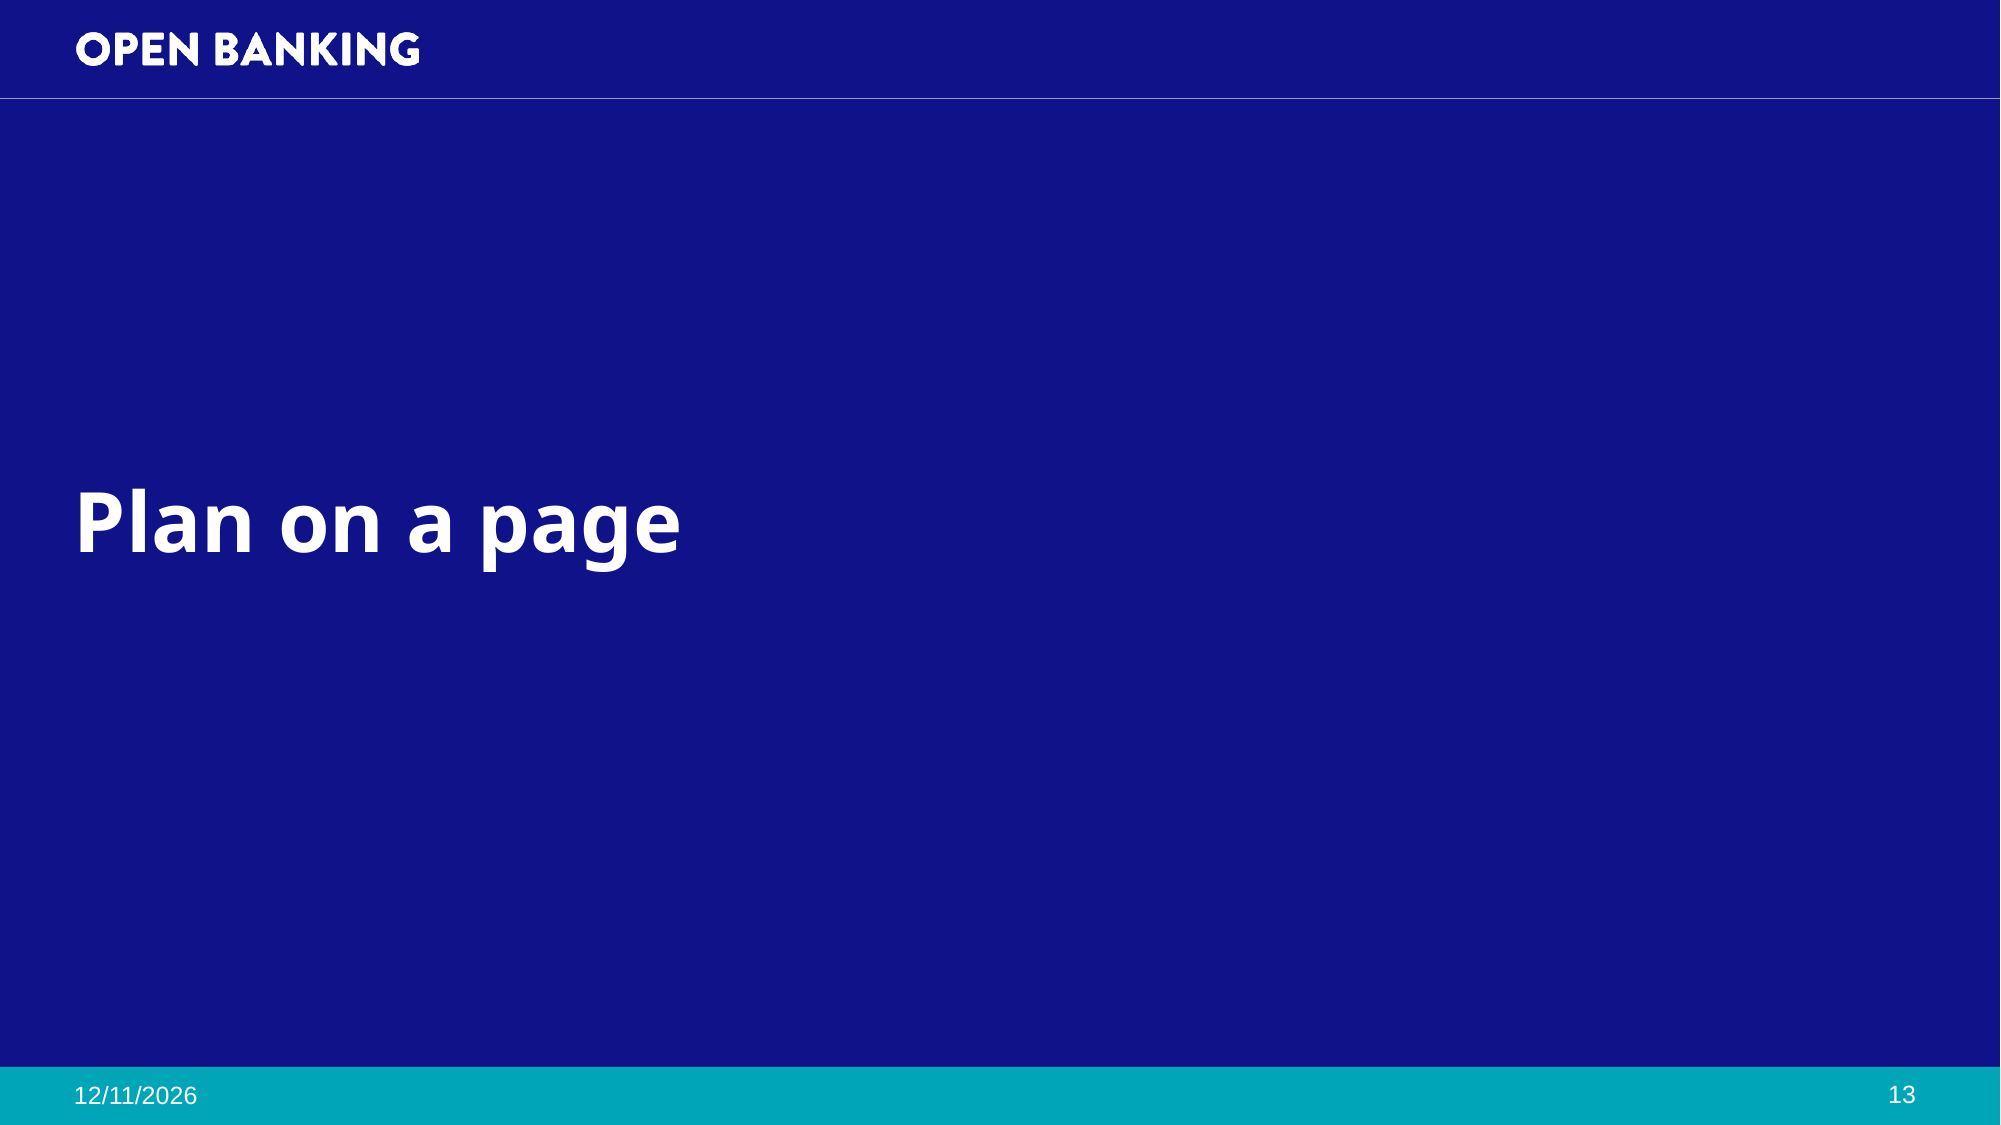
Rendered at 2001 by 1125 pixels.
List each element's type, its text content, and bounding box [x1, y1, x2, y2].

slide_number 13 [1412, 1064, 1932, 1124]
picture [43, 0, 452, 99]
footer [662, 1064, 1338, 1124]
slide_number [59, 1065, 509, 1125]
title Plan on a page [59, 105, 1750, 576]
